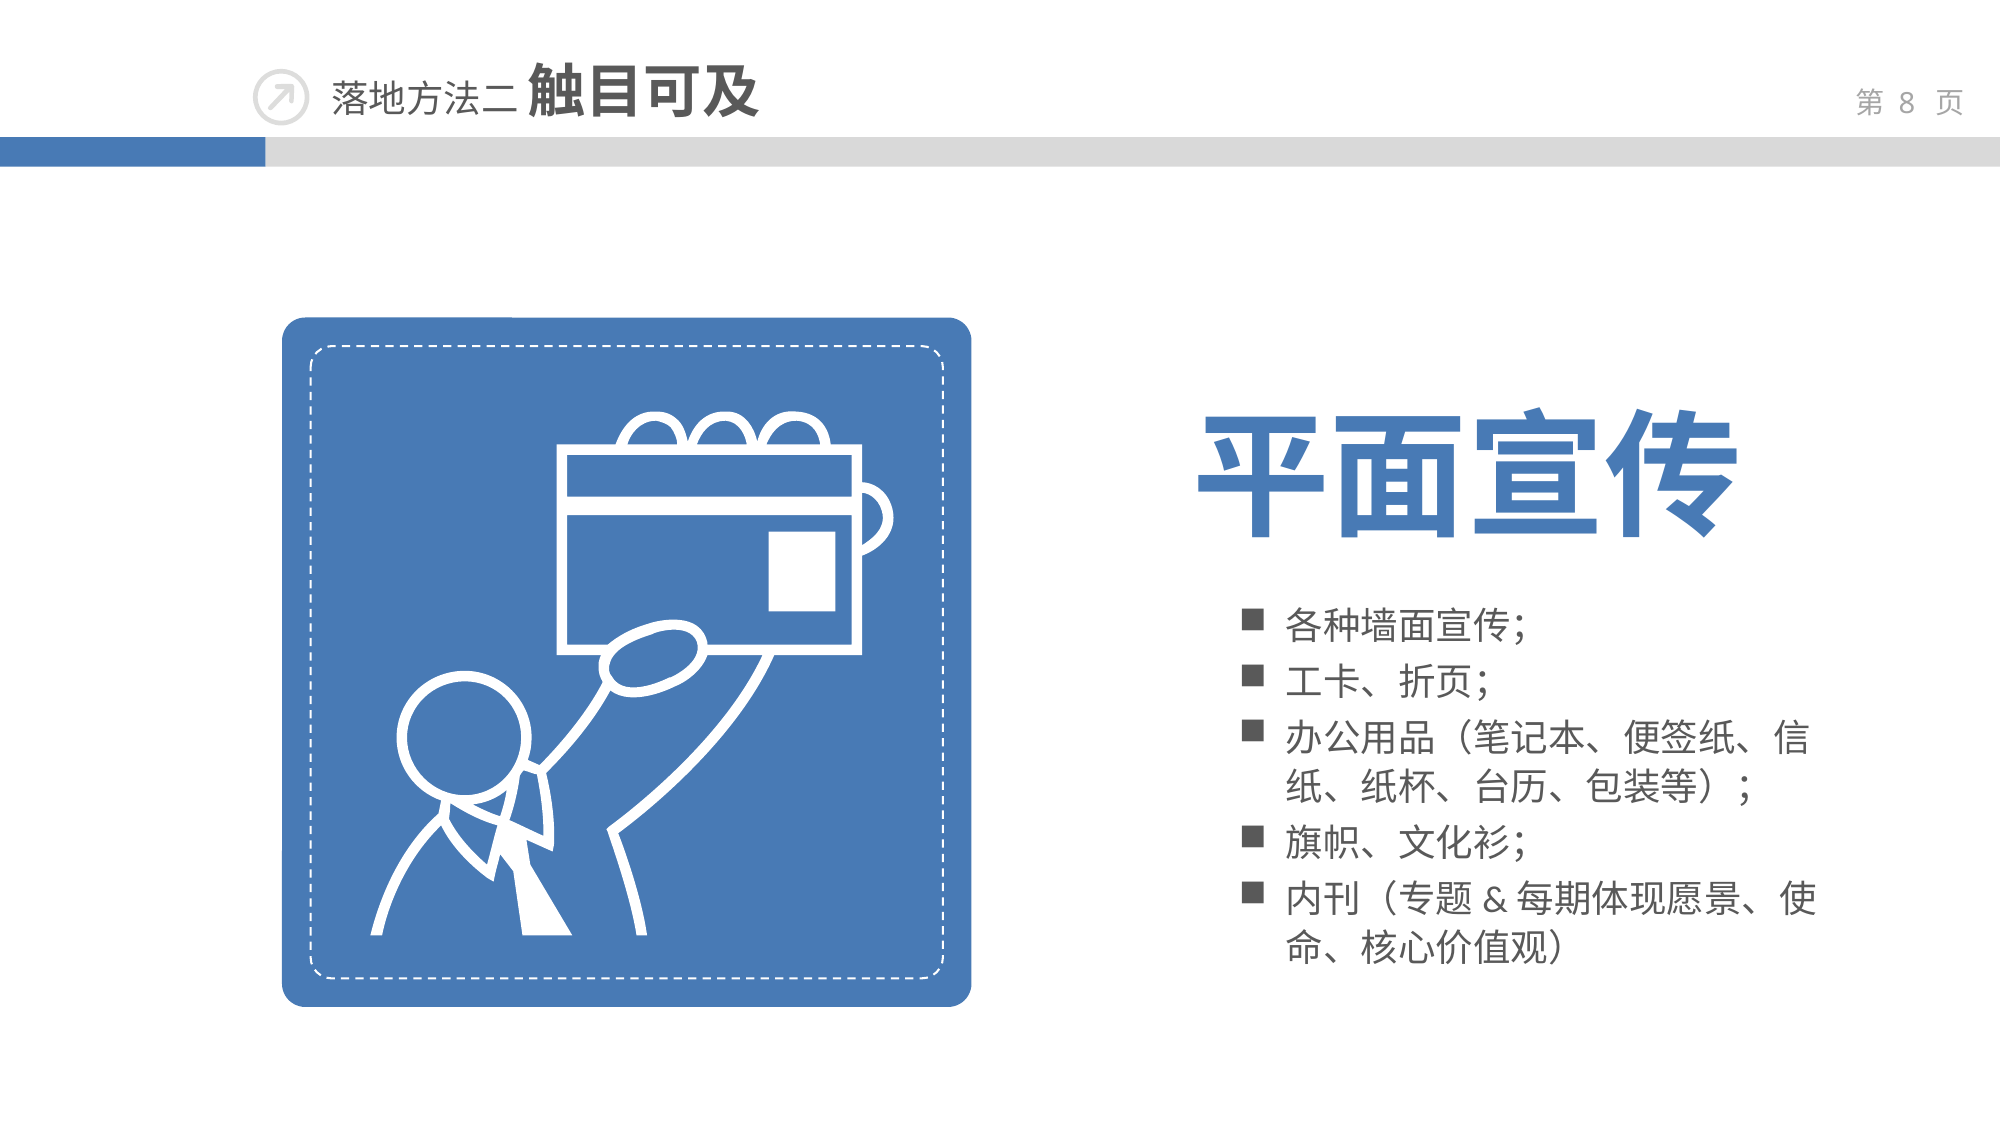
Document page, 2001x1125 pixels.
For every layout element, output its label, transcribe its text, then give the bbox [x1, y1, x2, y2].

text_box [370, 408, 899, 936]
text_box 平面宣传 [1177, 380, 1757, 561]
text_box 各种墙面宣传； 工卡、折页； 办公用品（笔记本、便签纸、信纸、纸杯、台历、包装等）； 旗帜、文化衫； 内刊（专题&每期体现愿景、使命、核心价值观） [1224, 590, 1841, 977]
